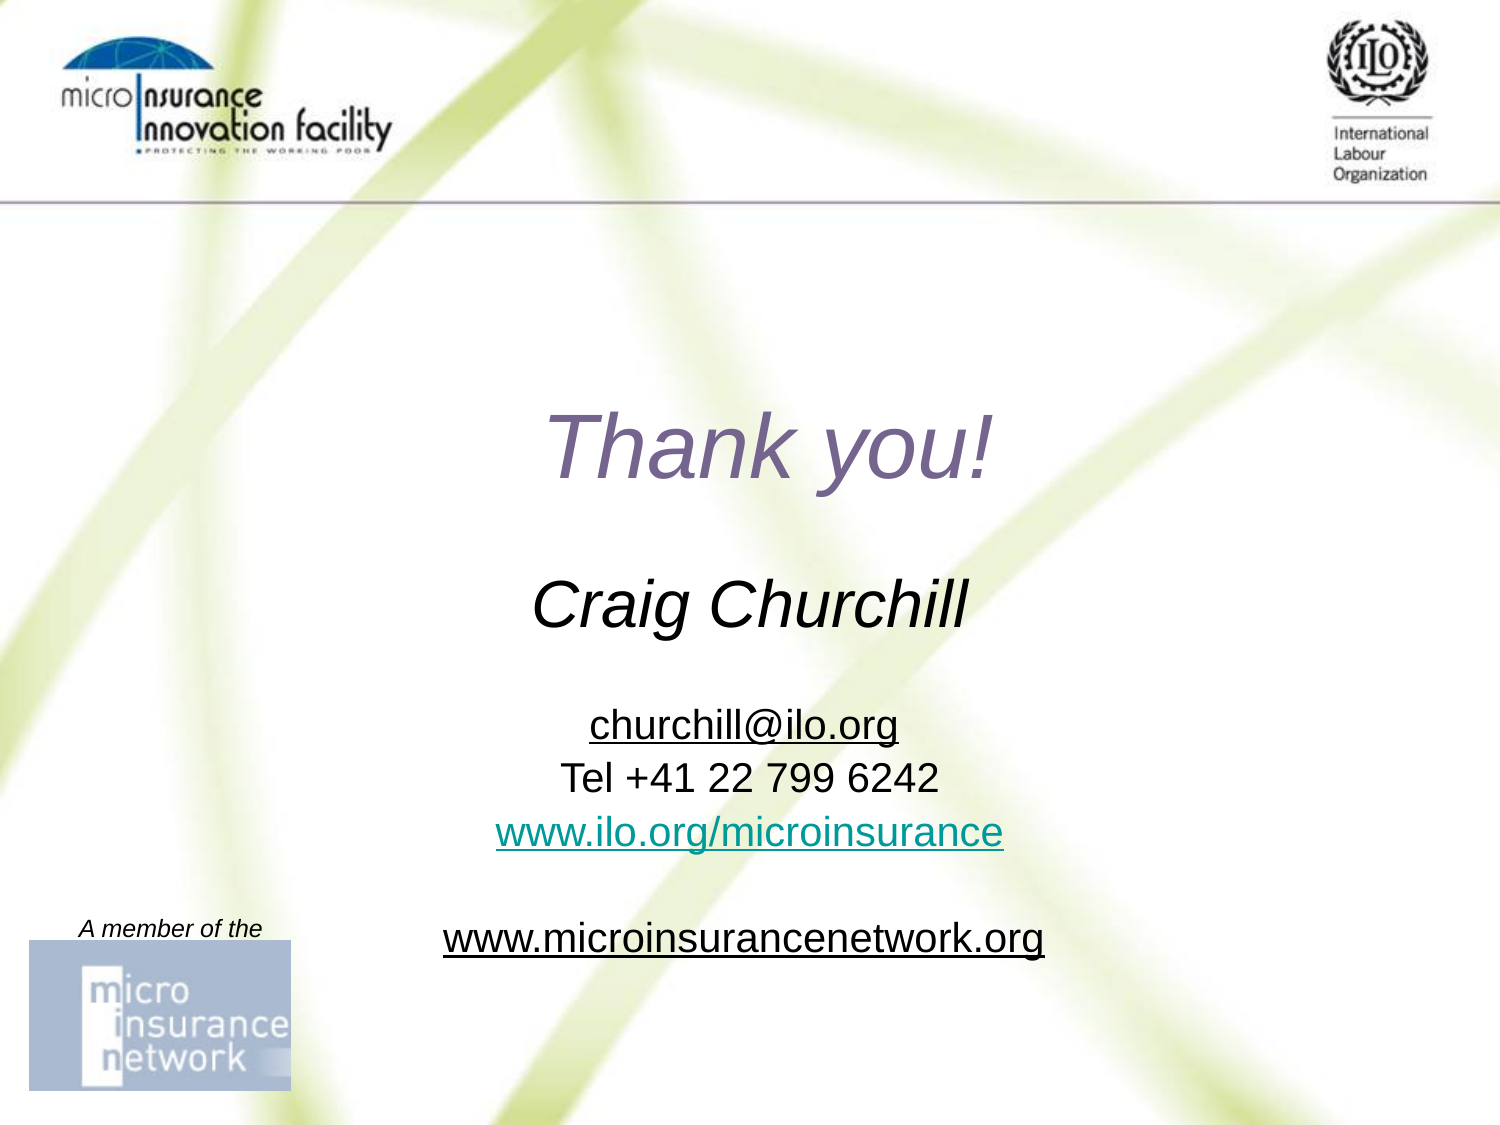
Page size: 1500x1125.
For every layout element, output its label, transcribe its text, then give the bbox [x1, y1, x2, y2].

picture [0, 0, 1500, 1125]
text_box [29, 904, 314, 1091]
title Thank you! [230, 321, 1306, 563]
subtitle Craig Churchill churchill@ilo.org Tel +41 22 799 6242 www.ilo.org/microinsurance www.microinsurancenetwork.org [253, 562, 1247, 1012]
